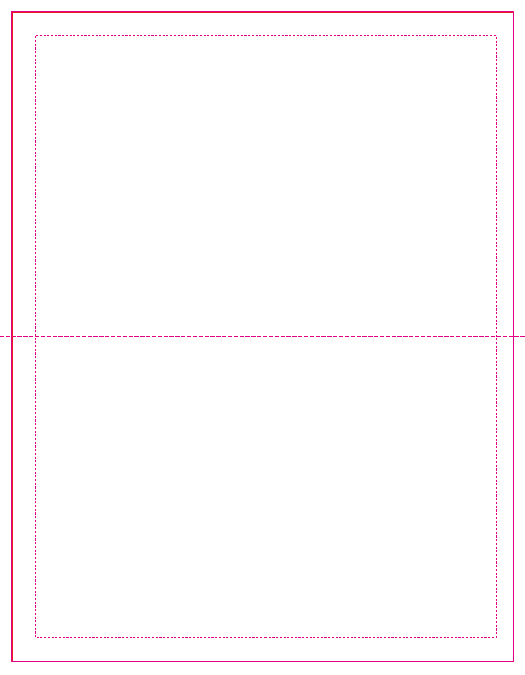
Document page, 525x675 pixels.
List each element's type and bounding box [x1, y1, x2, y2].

text_box [33, 33, 498, 640]
text_box [10, 10, 516, 663]
